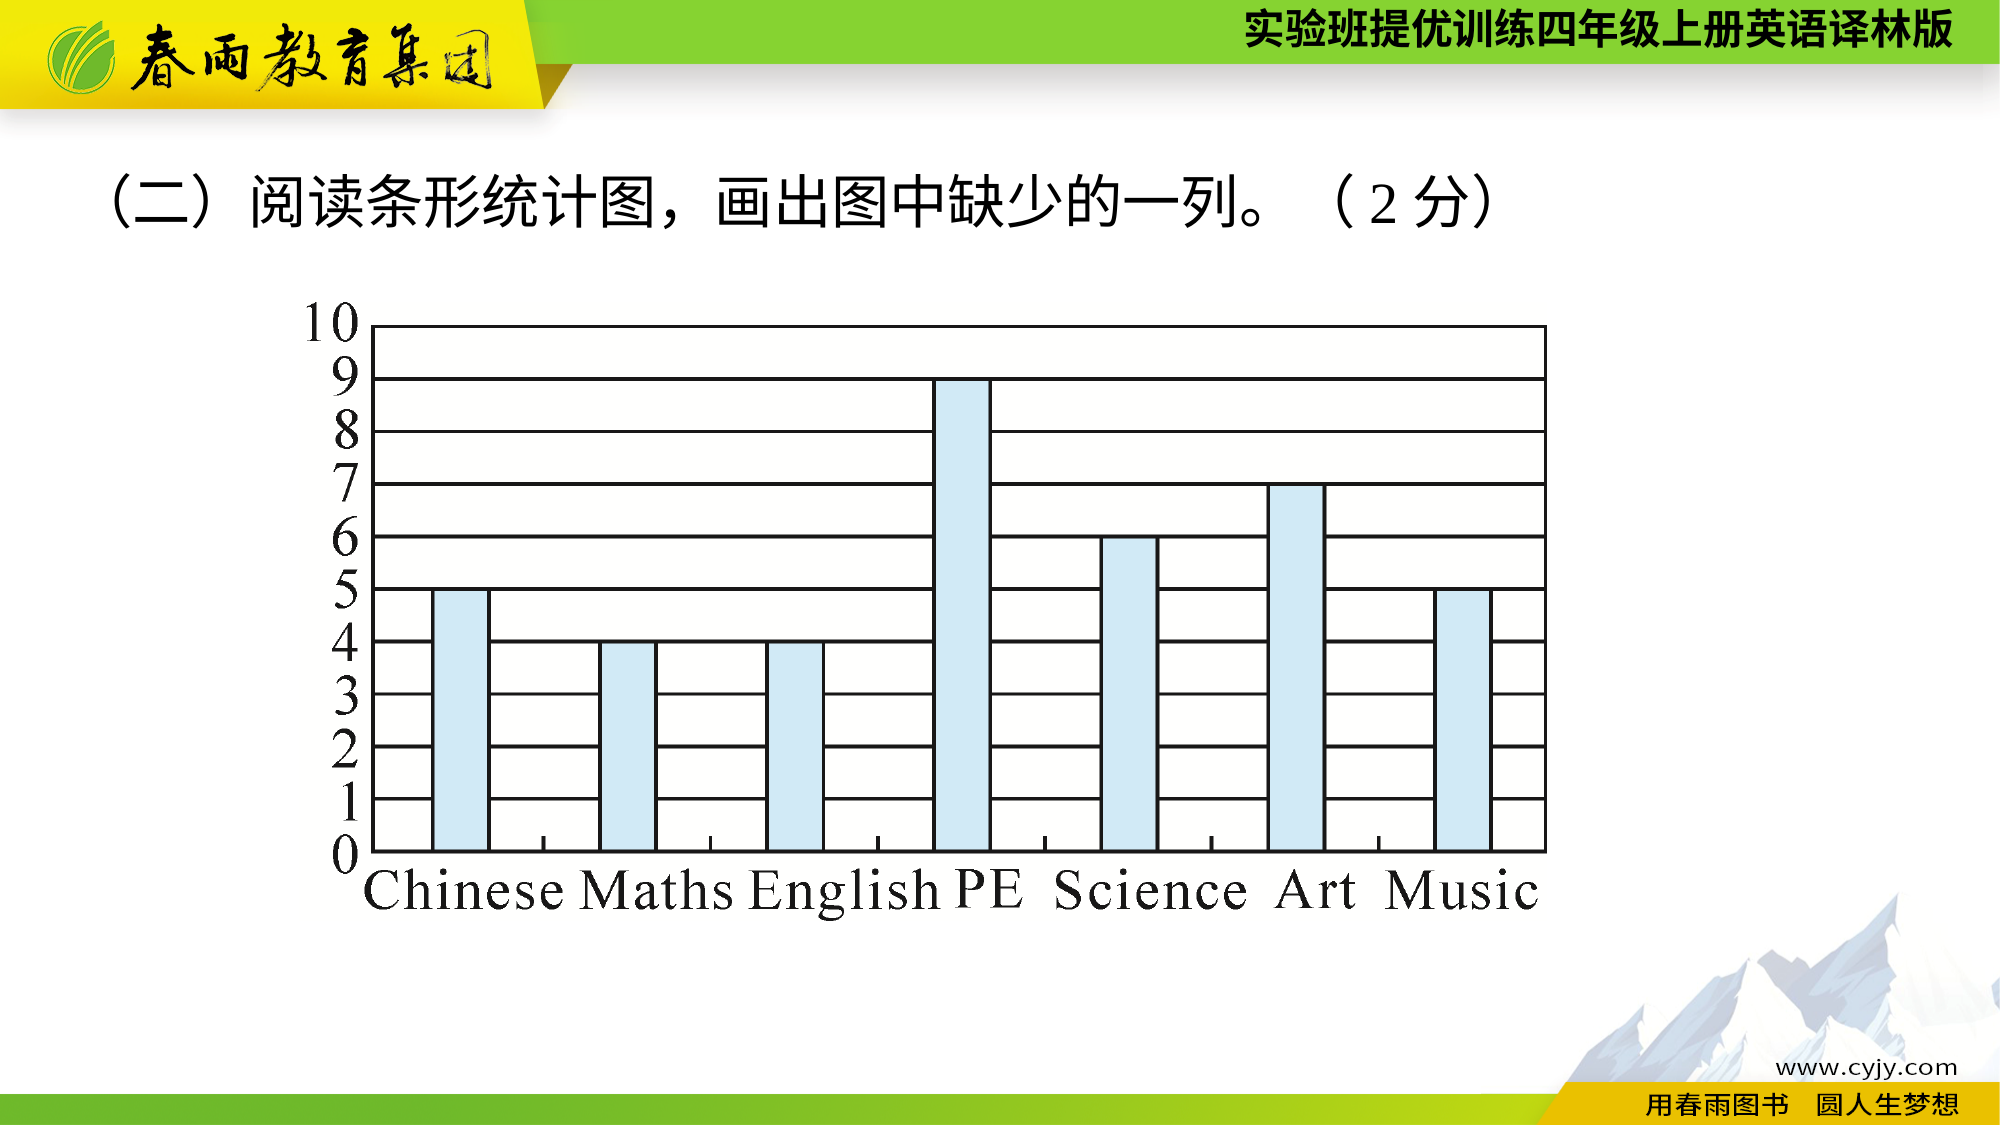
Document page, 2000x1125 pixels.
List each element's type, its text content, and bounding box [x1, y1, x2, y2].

list （二）阅读条形统计图，画出图中缺少的一列。（2分） [59, 122, 1944, 231]
picture [0, 0, 2000, 1125]
